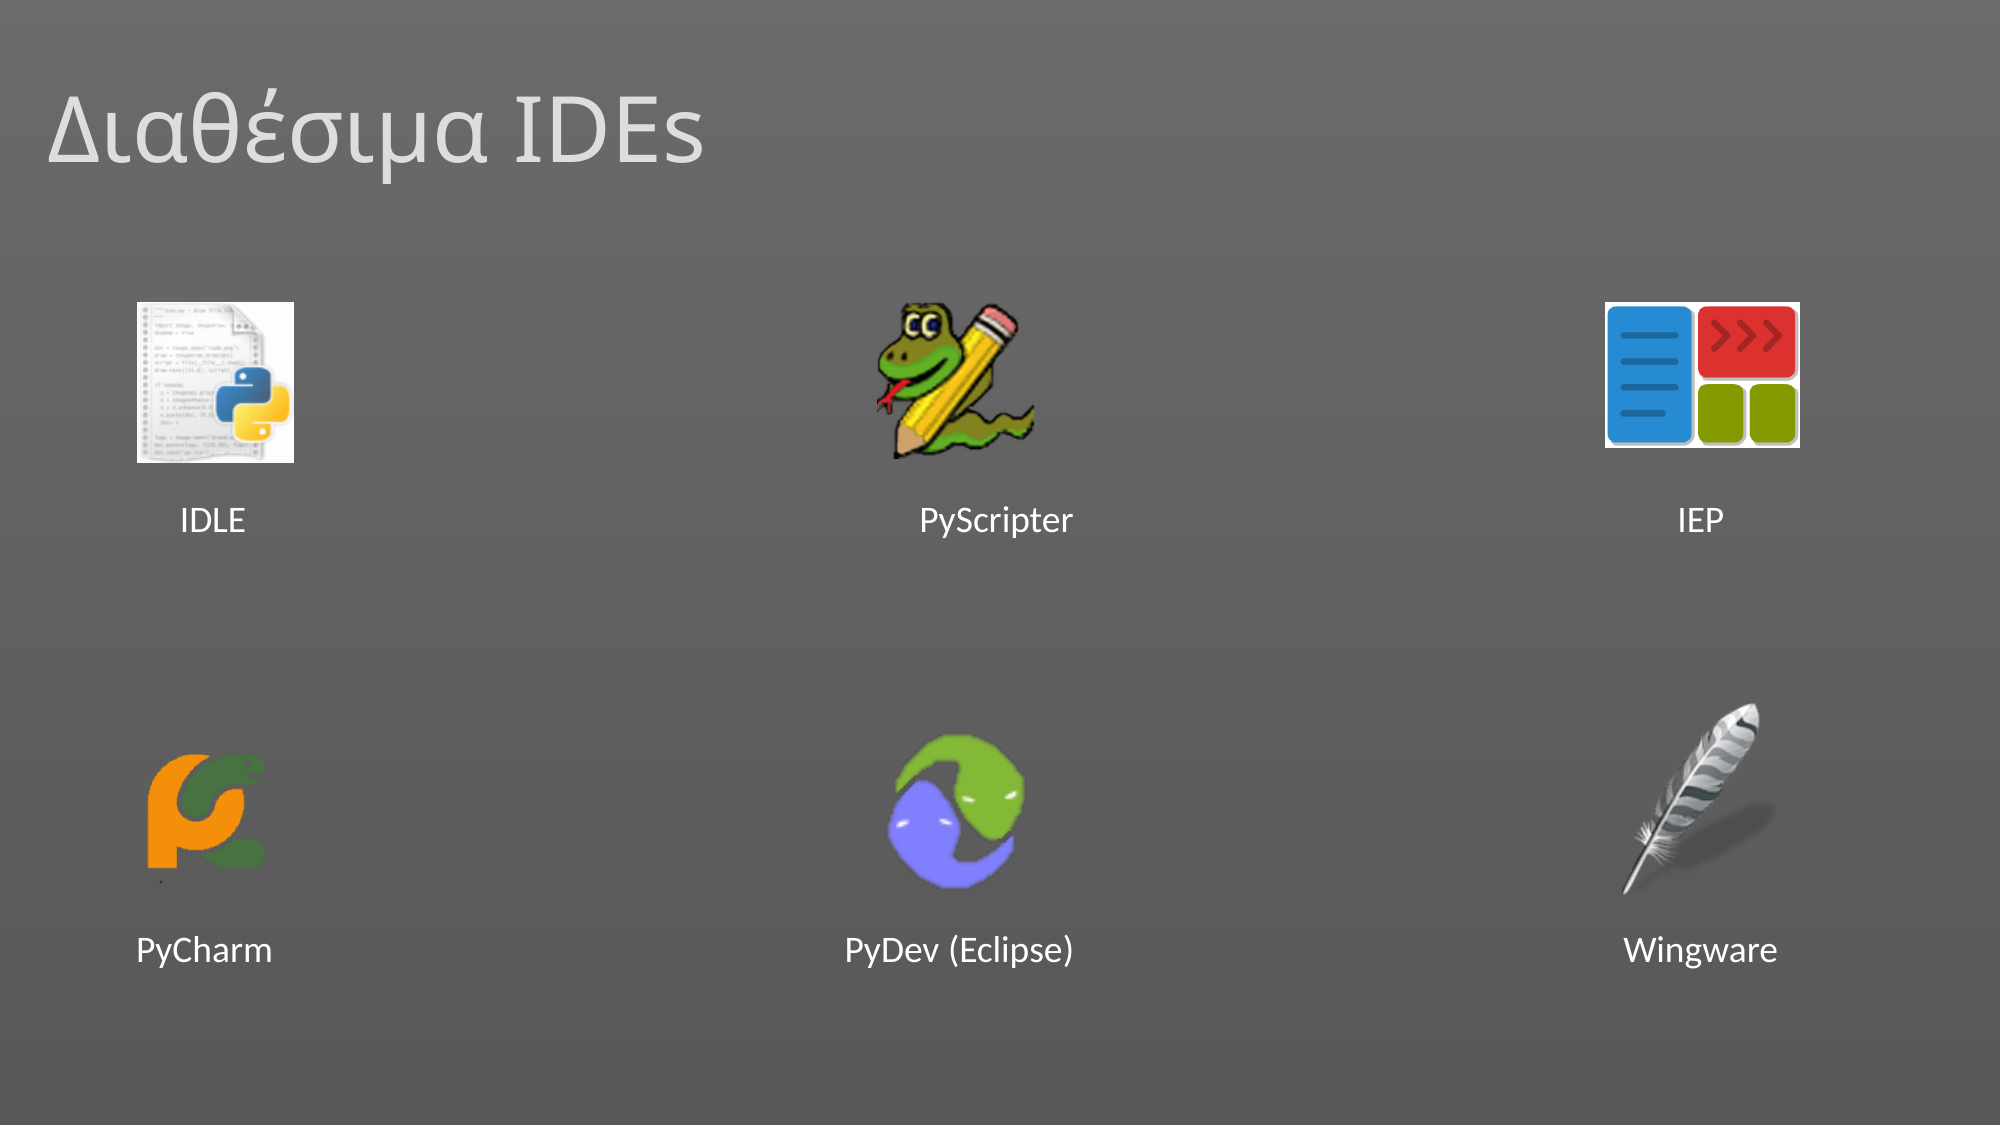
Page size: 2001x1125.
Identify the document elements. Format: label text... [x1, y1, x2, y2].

picture [1605, 703, 1797, 895]
text_box PyDev (Eclipse) [826, 917, 1093, 978]
picture [1605, 302, 1800, 448]
text_box IDLE [137, 487, 289, 548]
text_box PyScripter [871, 487, 1122, 548]
picture [99, 704, 314, 918]
title Διαθέσιμα IDEs [32, 24, 1758, 242]
text_box Wingware [1605, 917, 1797, 978]
picture [877, 301, 1034, 459]
picture [877, 726, 1034, 896]
picture [137, 302, 294, 463]
text_box IEP [1605, 487, 1797, 548]
text_box PyCharm [115, 918, 294, 978]
